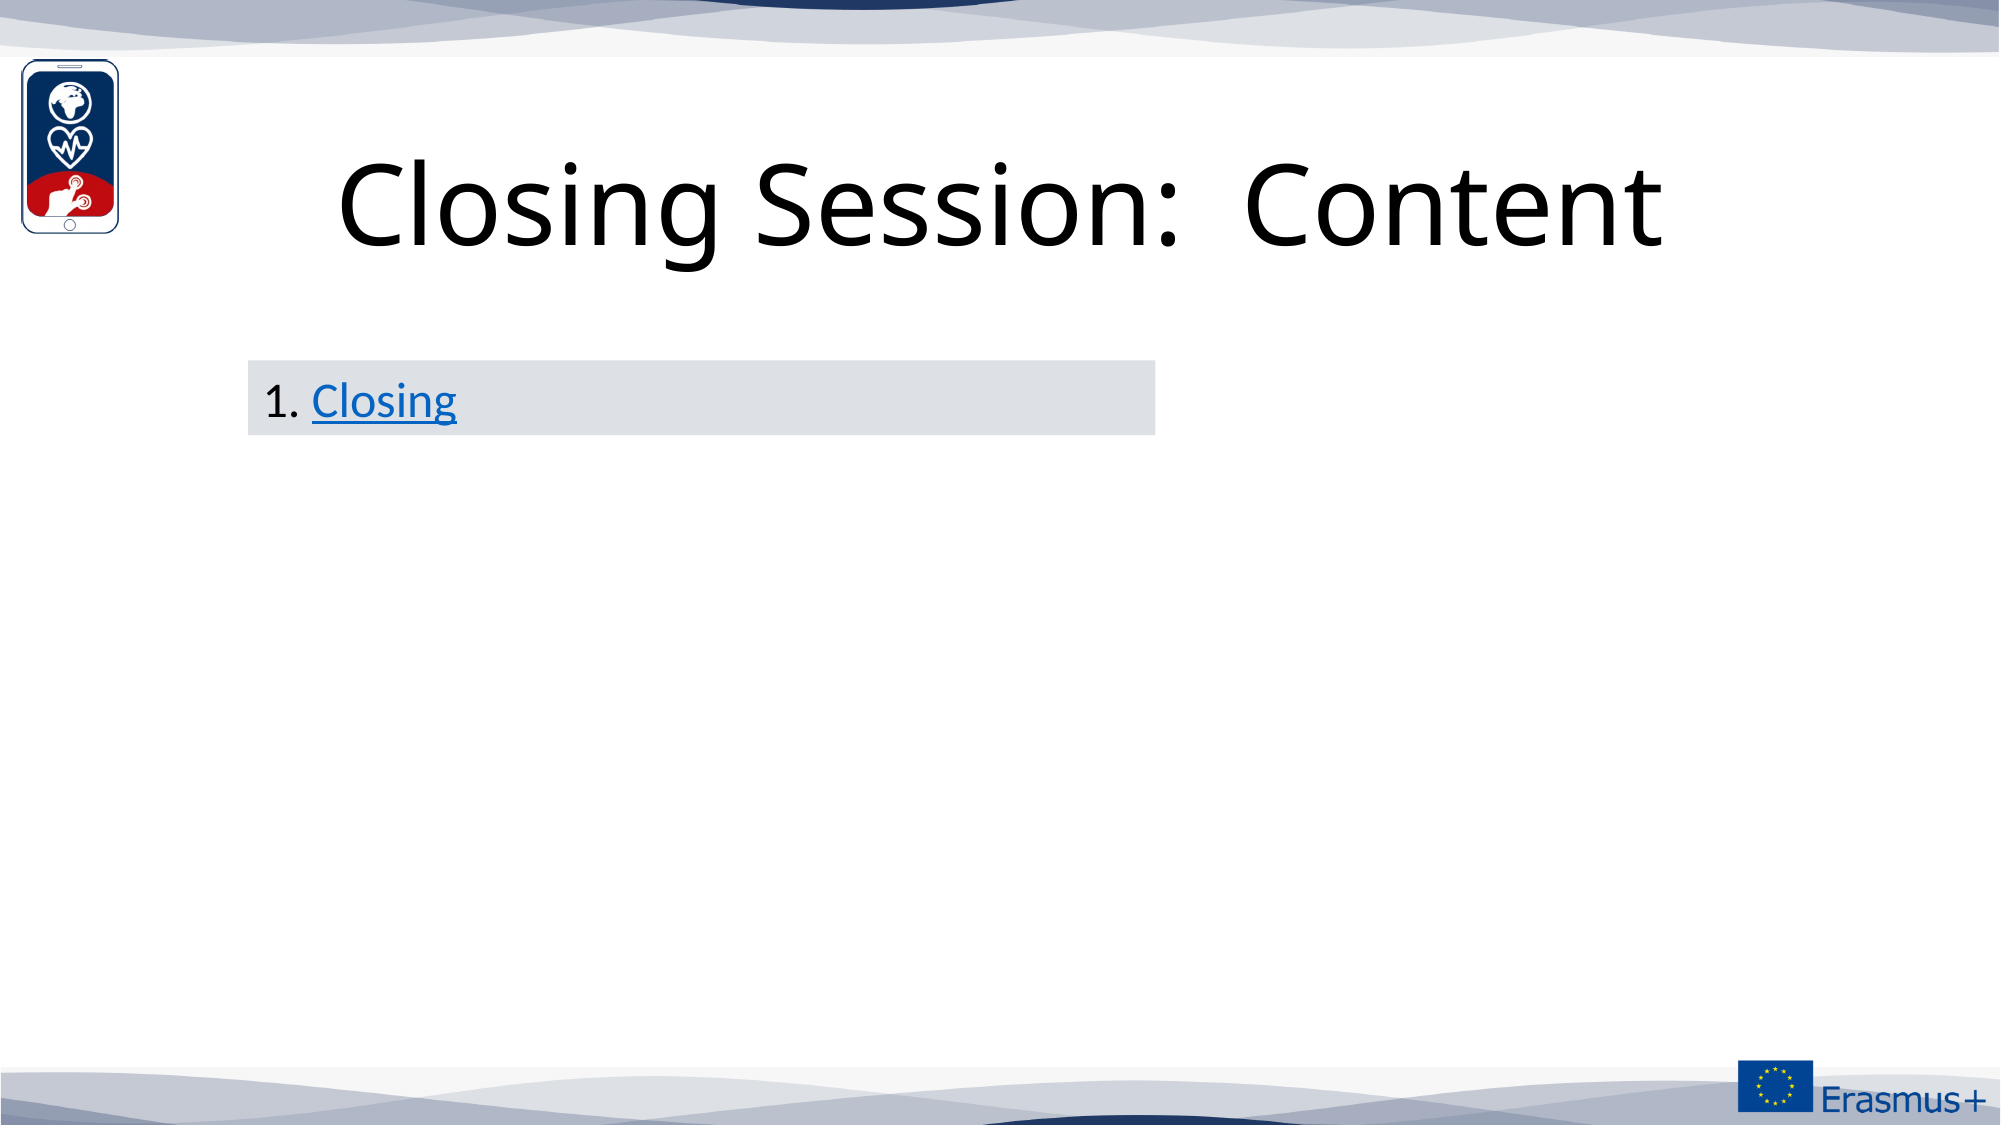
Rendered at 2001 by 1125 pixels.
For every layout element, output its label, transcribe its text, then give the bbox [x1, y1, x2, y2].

picture [0, 0, 1999, 57]
picture [0, 1045, 2001, 1125]
text_box 1. Closing [248, 360, 1156, 436]
title Closing Session: Content [137, 59, 1863, 278]
picture [21, 59, 119, 234]
